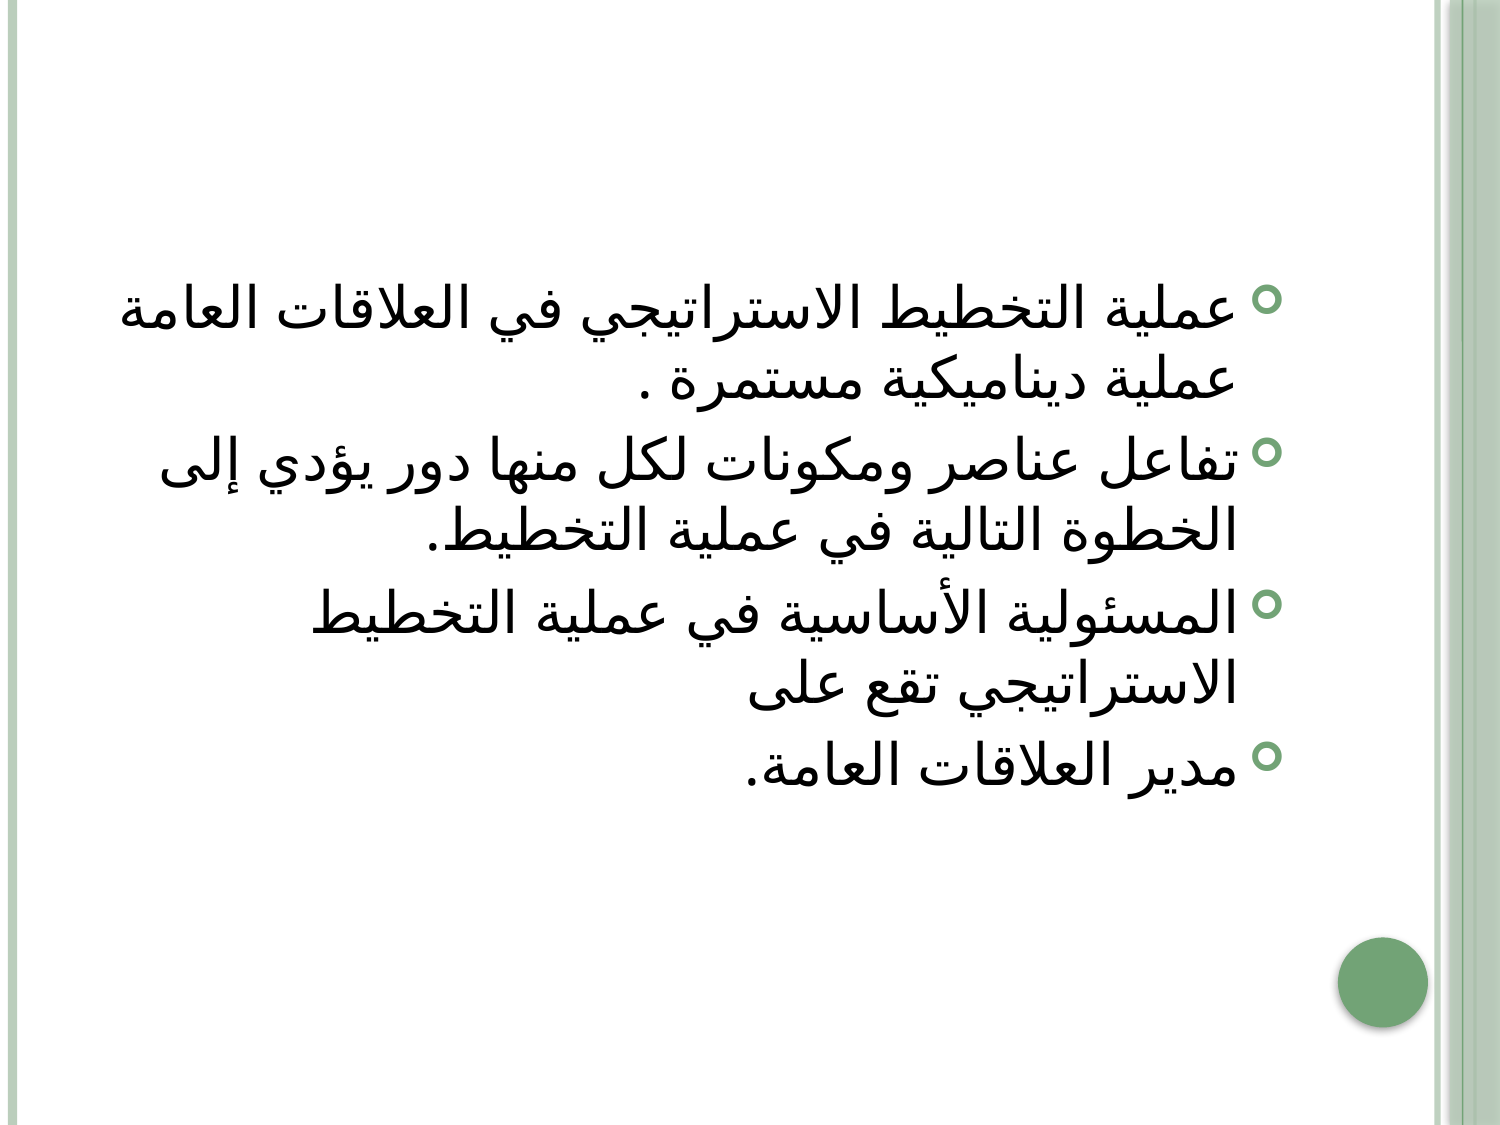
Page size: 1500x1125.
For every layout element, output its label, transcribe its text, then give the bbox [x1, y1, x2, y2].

list عملية التخطيط الاستراتيجي في العلاقات العامة عملية ديناميكية مستمرة . تفاعل عناصر ومكونات لكل منها دور يؤدي إلى الخطوة التالية في عملية التخطيط. المسئولية الأساسية في عملية التخطيط الاستراتيجي تقع على مدير العلاقات العامة. [75, 262, 1300, 1062]
